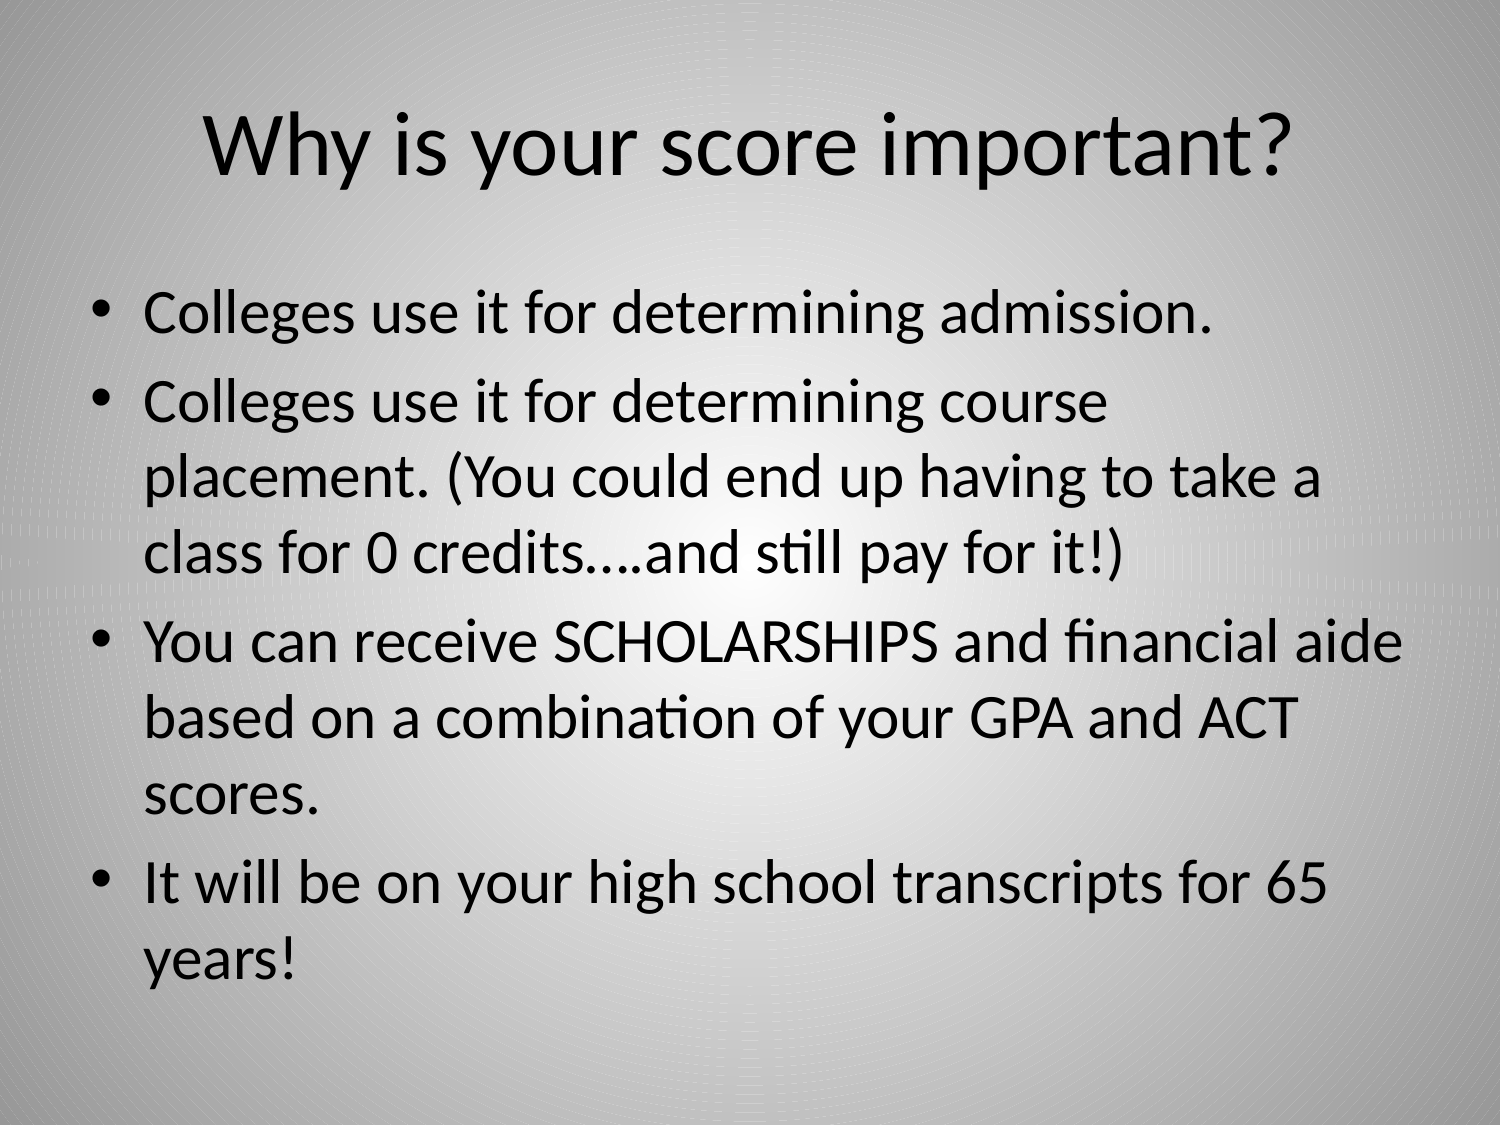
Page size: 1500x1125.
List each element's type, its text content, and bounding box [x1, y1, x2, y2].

title Why is your score important? [75, 45, 1425, 233]
list Colleges use it for determining admission. Colleges use it for determining course placement. (You could end up having to take a class for 0 credits….and still pay for it!) You can receive SCHOLARSHIPS and financial aide based on a combination of your GPA and ACT scores. It will be on your high school transcripts for 65 years! [75, 262, 1425, 1005]
